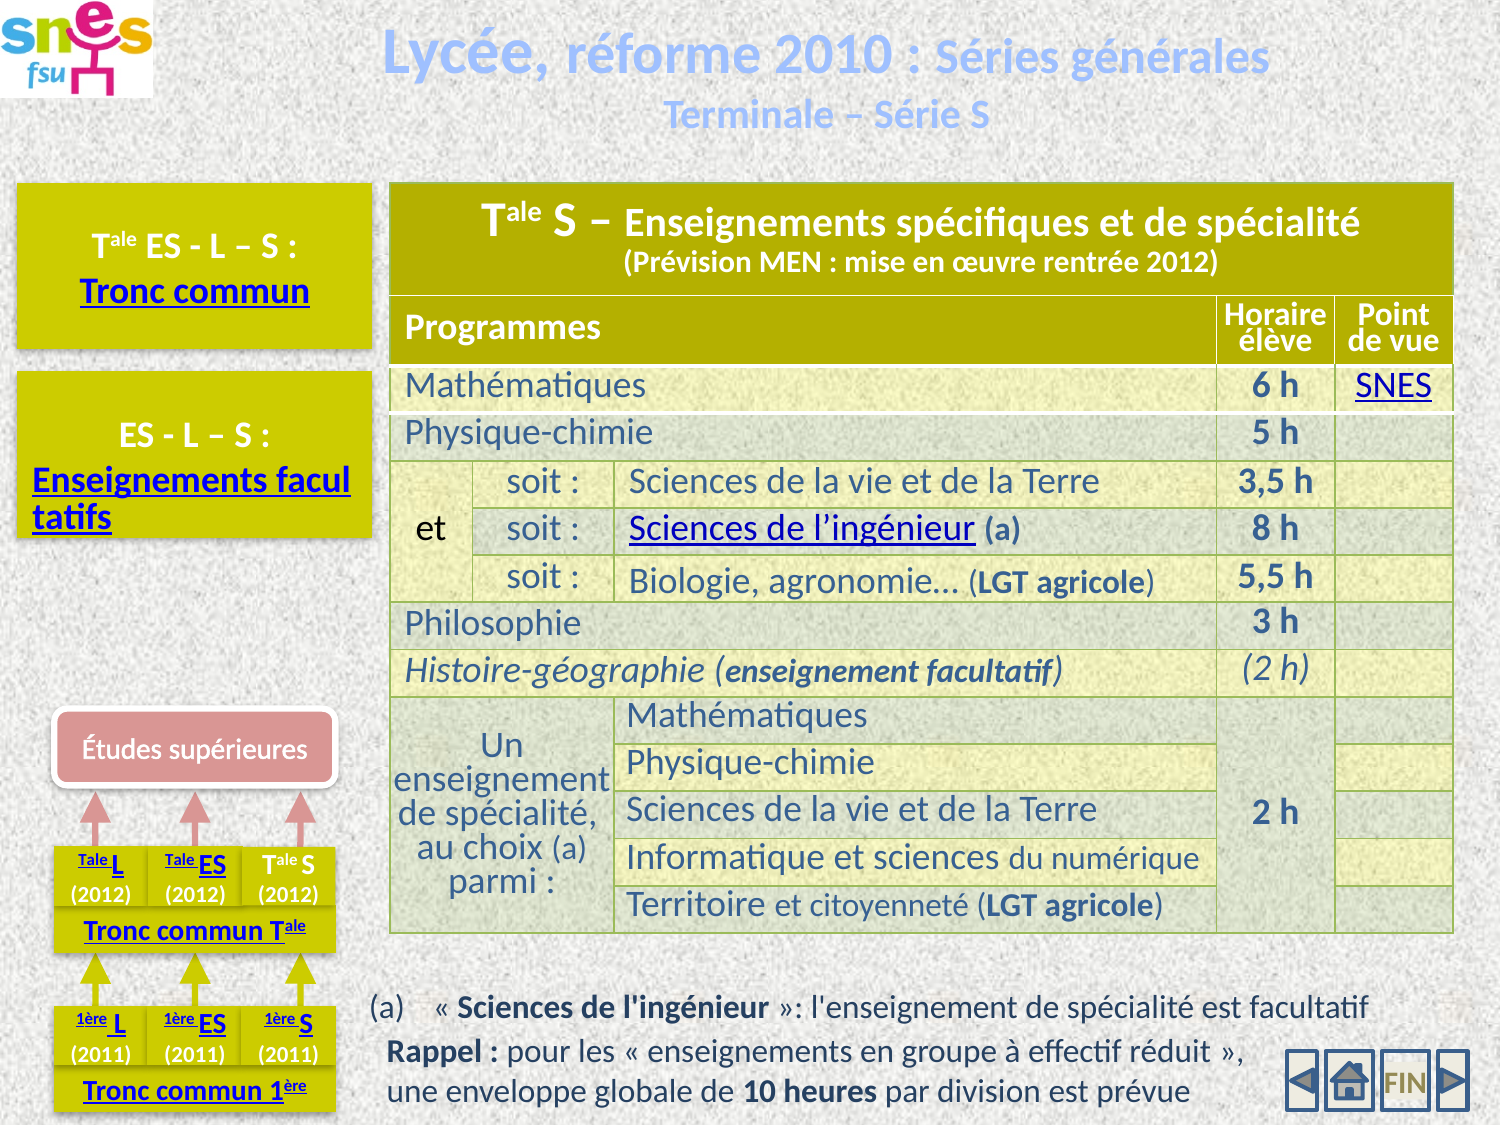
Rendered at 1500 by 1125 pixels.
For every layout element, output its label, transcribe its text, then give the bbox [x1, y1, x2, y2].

table_cell Mathématiques [615, 698, 1216, 743]
table_cell [1336, 603, 1452, 649]
table_cell soit : [473, 509, 613, 554]
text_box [1287, 1050, 1468, 1111]
text_box Tale ES - L – S : Tronc commun [17, 183, 372, 349]
table_cell 6 h [1217, 368, 1334, 411]
table_cell [1336, 698, 1452, 743]
table_cell Philosophie [391, 603, 1216, 649]
table_cell 8 h [1217, 509, 1334, 554]
text_box ES - L – S : Enseignements facultatifs [17, 371, 372, 538]
table_cell Sciences de la vie et de la Terre [615, 792, 1216, 838]
table_cell Territoire et citoyenneté (LGT agricole) [615, 887, 1216, 932]
table_cell Biologie, agronomie… (LGT agricole) [615, 556, 1216, 601]
table_cell SNES [1336, 368, 1452, 411]
text_box Rappel : pour les « enseignements en groupe à effectif réduit », une enveloppe globale de 10 heures par division est prévue [371, 1021, 1311, 1117]
table_header Tale S – Enseignements spécifiques et de spécialité (Prévision MEN : mise en œuvre rentrée 2012) [391, 184, 1452, 295]
table_cell Un enseignement de spécialité, au choix (a) parmi : [391, 698, 613, 932]
table_cell Programmes [391, 296, 1216, 364]
table_cell [1336, 509, 1452, 554]
table_cell Informatique et sciences du numérique [615, 839, 1216, 885]
table_cell Physique-chimie [391, 415, 1216, 460]
table_cell [1336, 650, 1452, 696]
table_cell Physique-chimie [615, 745, 1216, 790]
table_cell 3,5 h [1217, 462, 1334, 507]
table_cell [1336, 415, 1452, 460]
table_cell 5 h [1217, 415, 1334, 460]
table_cell Histoire-géographie (enseignement facultatif) [391, 650, 1216, 696]
table_cell soit : [473, 462, 613, 507]
table_cell [1336, 792, 1452, 838]
table_cell 2 h [1217, 698, 1334, 932]
picture [0, 0, 1500, 1125]
table_cell Sciences de la vie et de la Terre [615, 462, 1216, 507]
table_cell et [391, 462, 472, 601]
text_box Études supérieures [51, 705, 339, 789]
table_cell Point de vue [1335, 296, 1453, 364]
table_cell [1336, 839, 1452, 885]
table_cell 3 h [1217, 603, 1334, 649]
text_box « Sciences de l'ingénieur »: l'enseignement de spécialité est facultatif [354, 986, 1424, 1033]
table_cell Mathématiques [391, 368, 1216, 411]
table_cell 5,5 h [1217, 556, 1334, 601]
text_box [54, 791, 336, 1113]
table_cell [1336, 462, 1452, 507]
table_cell [1336, 745, 1452, 790]
table_cell Horaire élève [1217, 296, 1334, 364]
table_cell (2 h) [1217, 650, 1334, 696]
table_cell soit : [473, 556, 613, 601]
table_cell Sciences de l’ingénieur (a) [615, 509, 1216, 554]
text_box Lycée, réforme 2010 : Séries générales Terminale – Série S [153, 0, 1500, 145]
table_cell [1336, 556, 1452, 601]
table_cell [1336, 887, 1452, 932]
